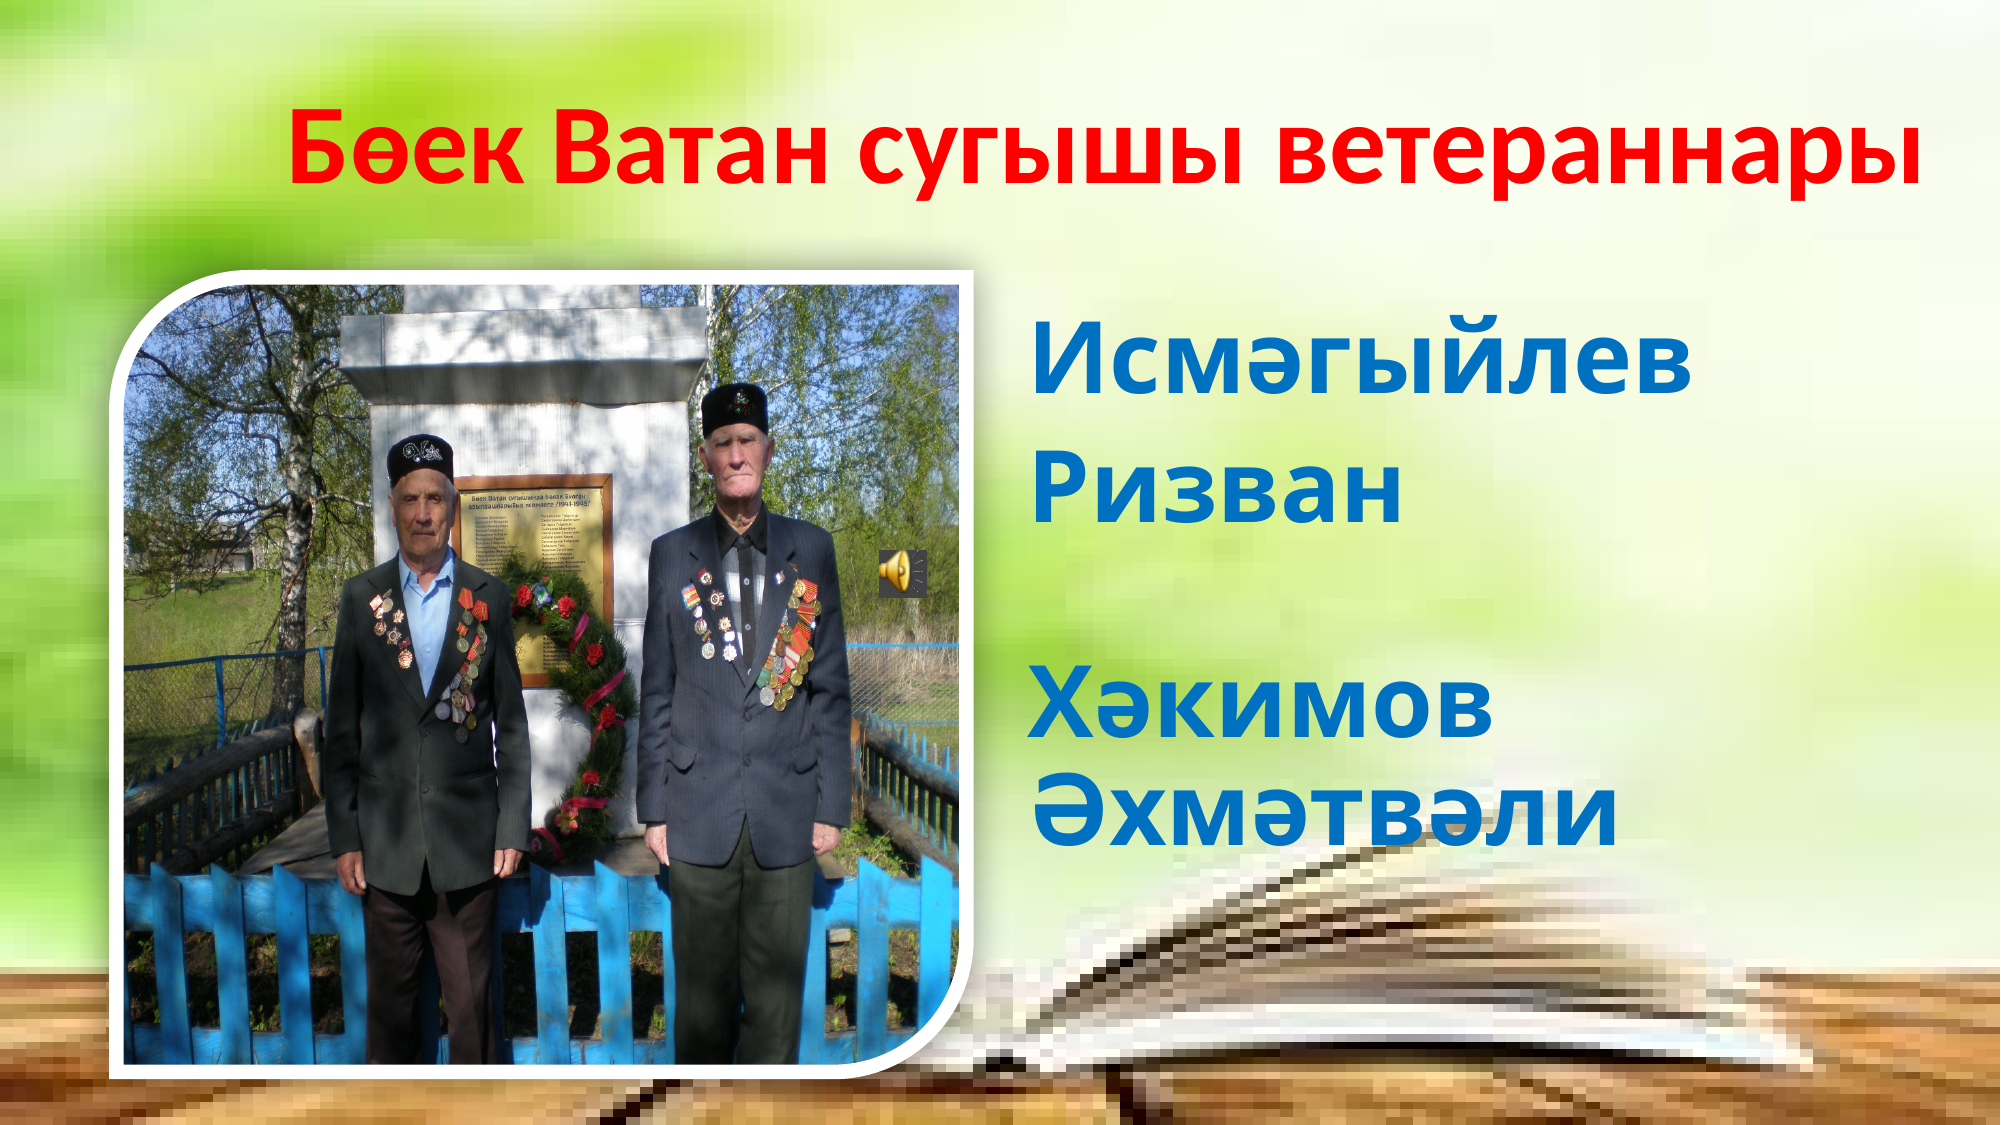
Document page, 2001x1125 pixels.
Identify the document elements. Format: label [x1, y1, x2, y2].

picture [0, 0, 2000, 1125]
list [116, 277, 967, 1072]
